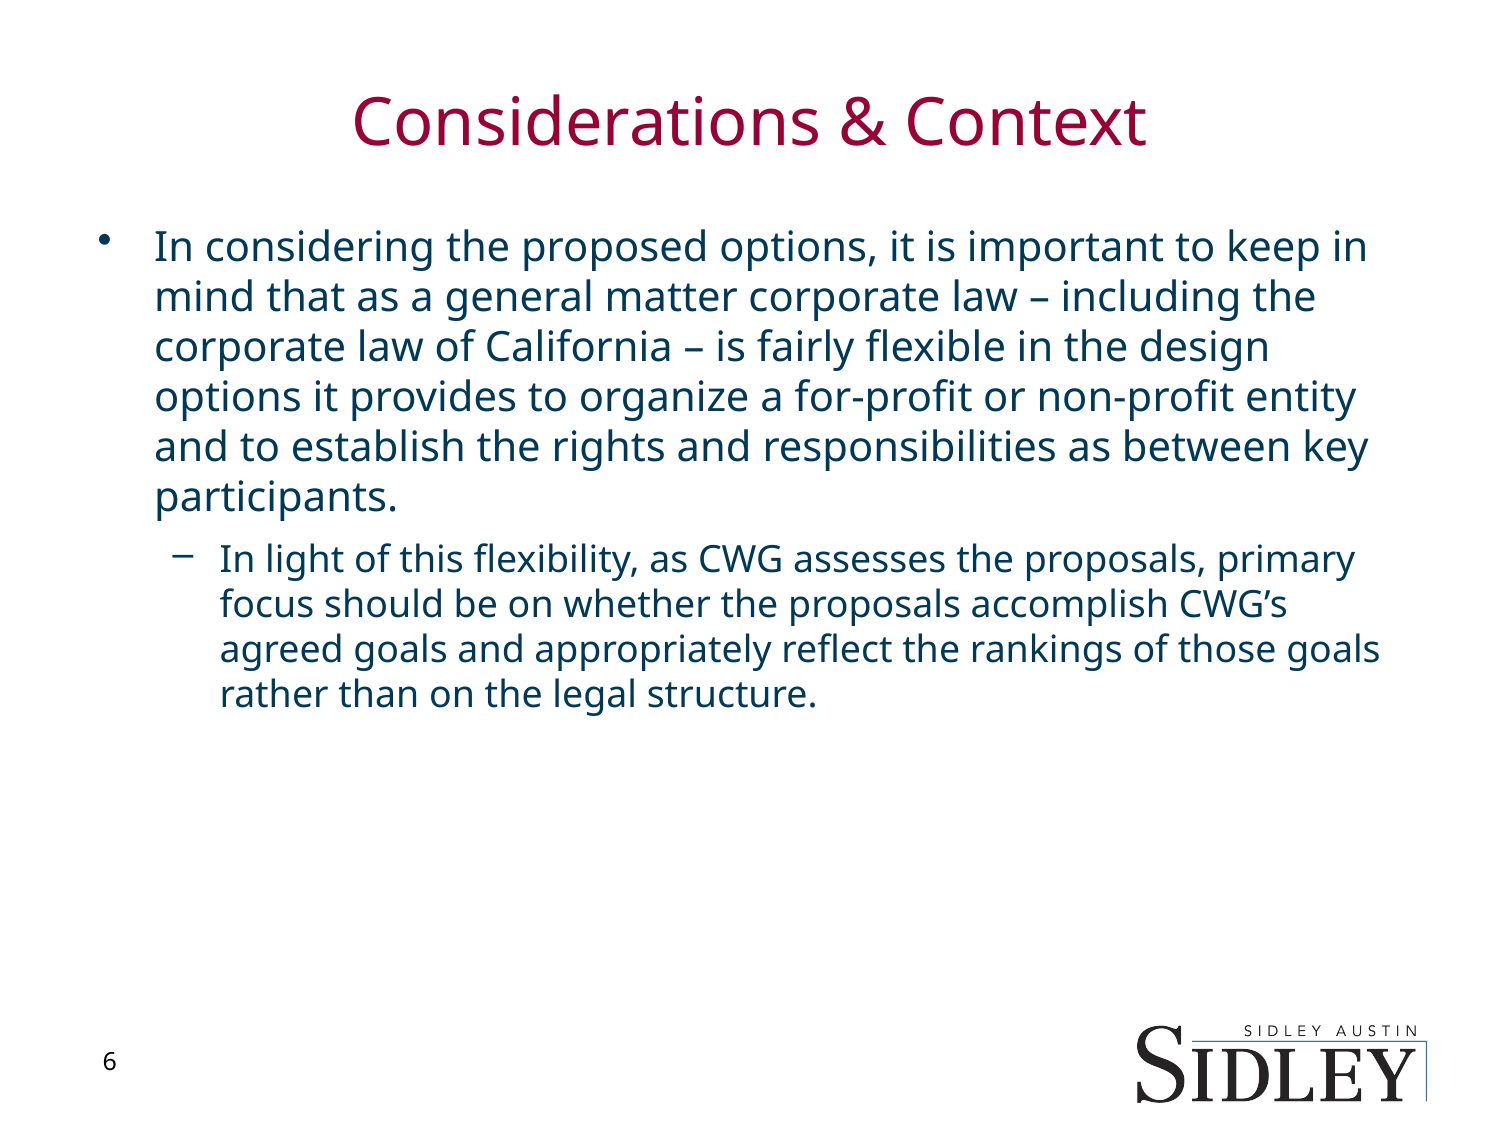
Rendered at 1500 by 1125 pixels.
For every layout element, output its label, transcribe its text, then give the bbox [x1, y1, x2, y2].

slide_number 6 [87, 1037, 401, 1098]
picture [1137, 1025, 1427, 1103]
list In considering the proposed options, it is important to keep in mind that as a general matter corporate law – including the corporate law of California – is fairly flexible in the design options it provides to organize a for-profit or non-profit entity and to establish the rights and responsibilities as between key participants. In light of this flexibility, as CWG assesses the proposals, primary focus should be on whether the proposals accomplish CWG’s agreed goals and appropriately reflect the rankings of those goals rather than on the legal structure. [82, 212, 1426, 988]
title Considerations & Context [82, 24, 1418, 212]
